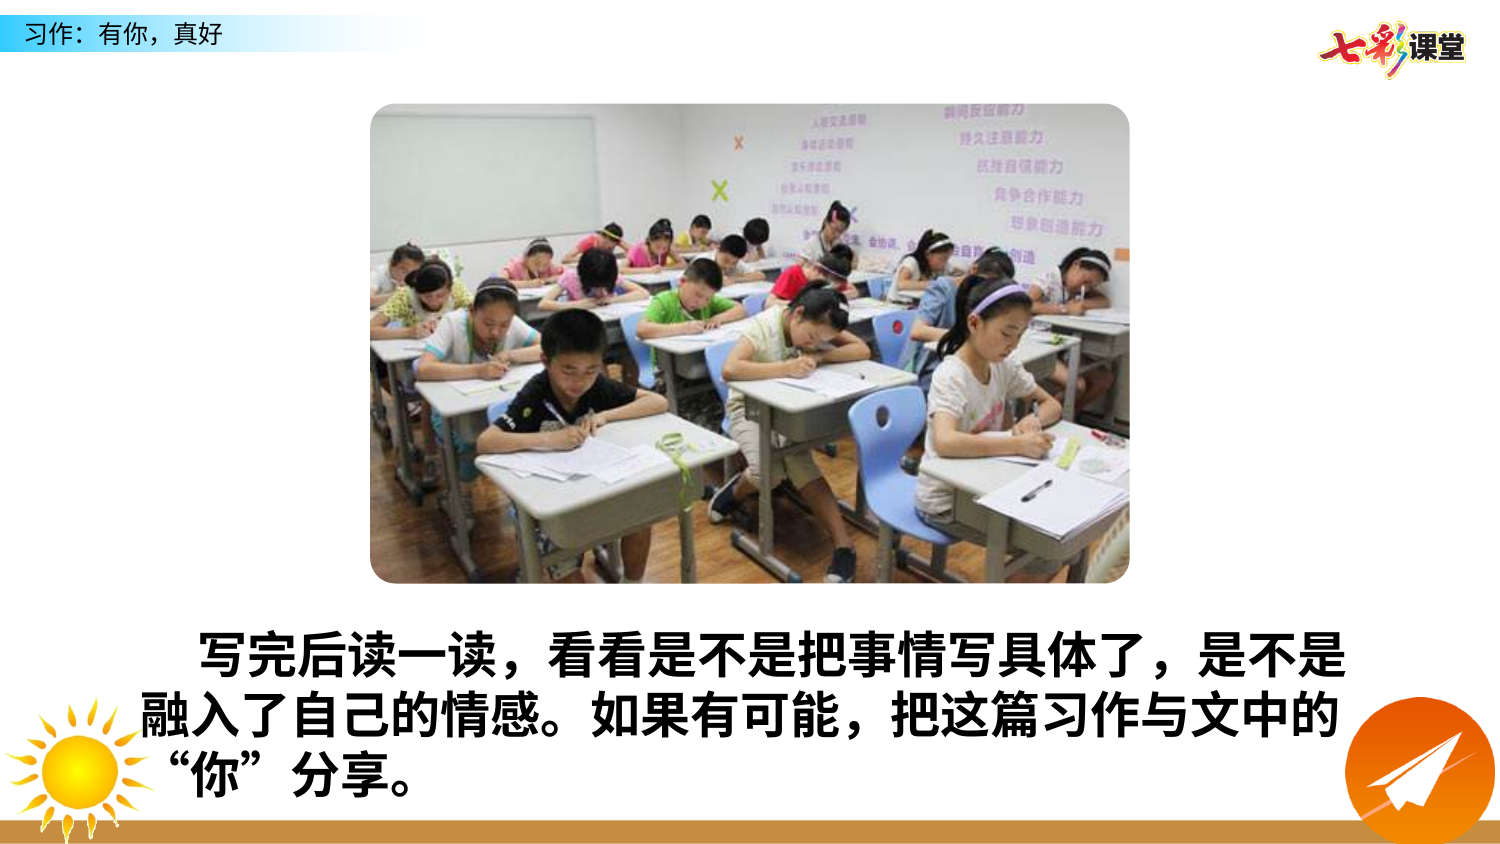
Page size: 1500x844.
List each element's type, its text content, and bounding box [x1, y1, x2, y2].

picture [1345, 697, 1495, 844]
text_box 写完后读一读，看看是不是把事情写具体了，是不是融入了自己的情感。如果有可能，把这篇习作与文中的“你”分享。 [129, 618, 1402, 810]
picture [369, 103, 1130, 584]
picture [1316, 20, 1468, 80]
picture [5, 697, 155, 844]
